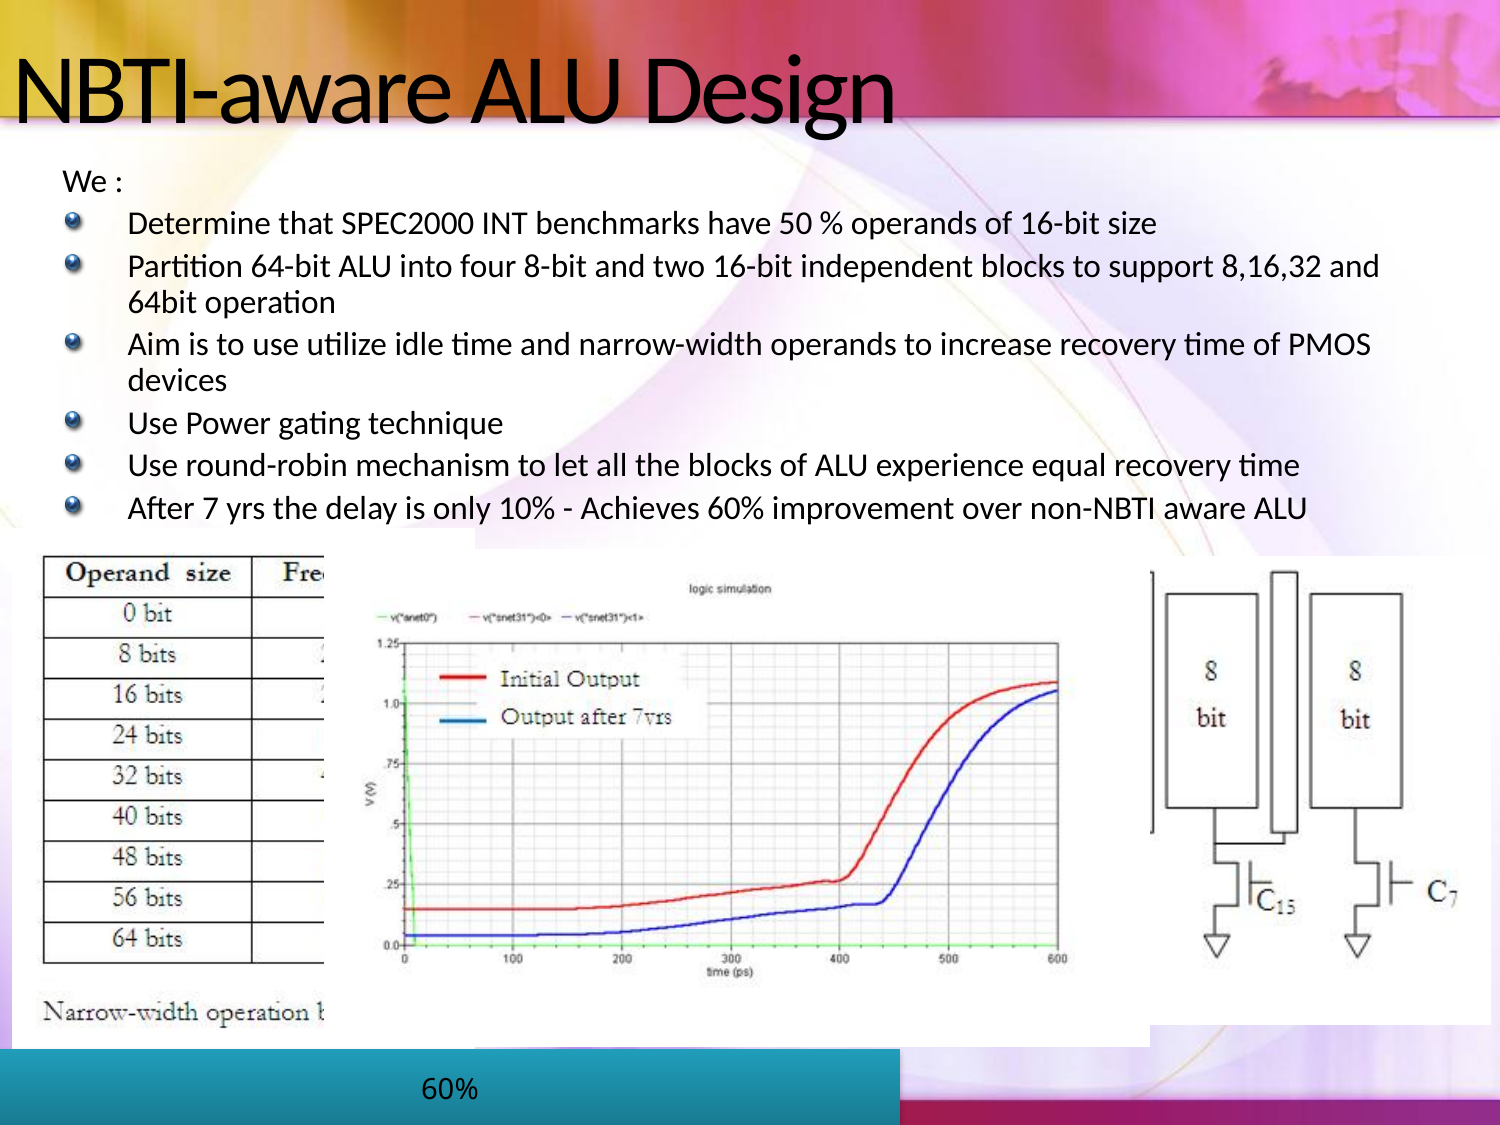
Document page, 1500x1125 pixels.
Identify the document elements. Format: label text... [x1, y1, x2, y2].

title NBTI-aware ALU Design [12, 37, 1388, 147]
list We : Determine that SPEC2000 INT benchmarks have 50 % operands of 16-bit size Partition 64-bit ALU into four 8-bit and two 16-bit independent blocks to support 8,16,32 and 64bit operation Aim is to use utilize idle time and narrow-width operands to increase recovery time of PMOS devices Use Power gating technique Use round-robin mechanism to let all the blocks of ALU experience equal recovery time After 7 yrs the delay is only 10% - Achieves 60% improvement over non-NBTI aware ALU Tradeoff!! [62, 163, 1438, 555]
text_box 60% [0, 1049, 900, 1125]
picture [0, 0, 1500, 1125]
